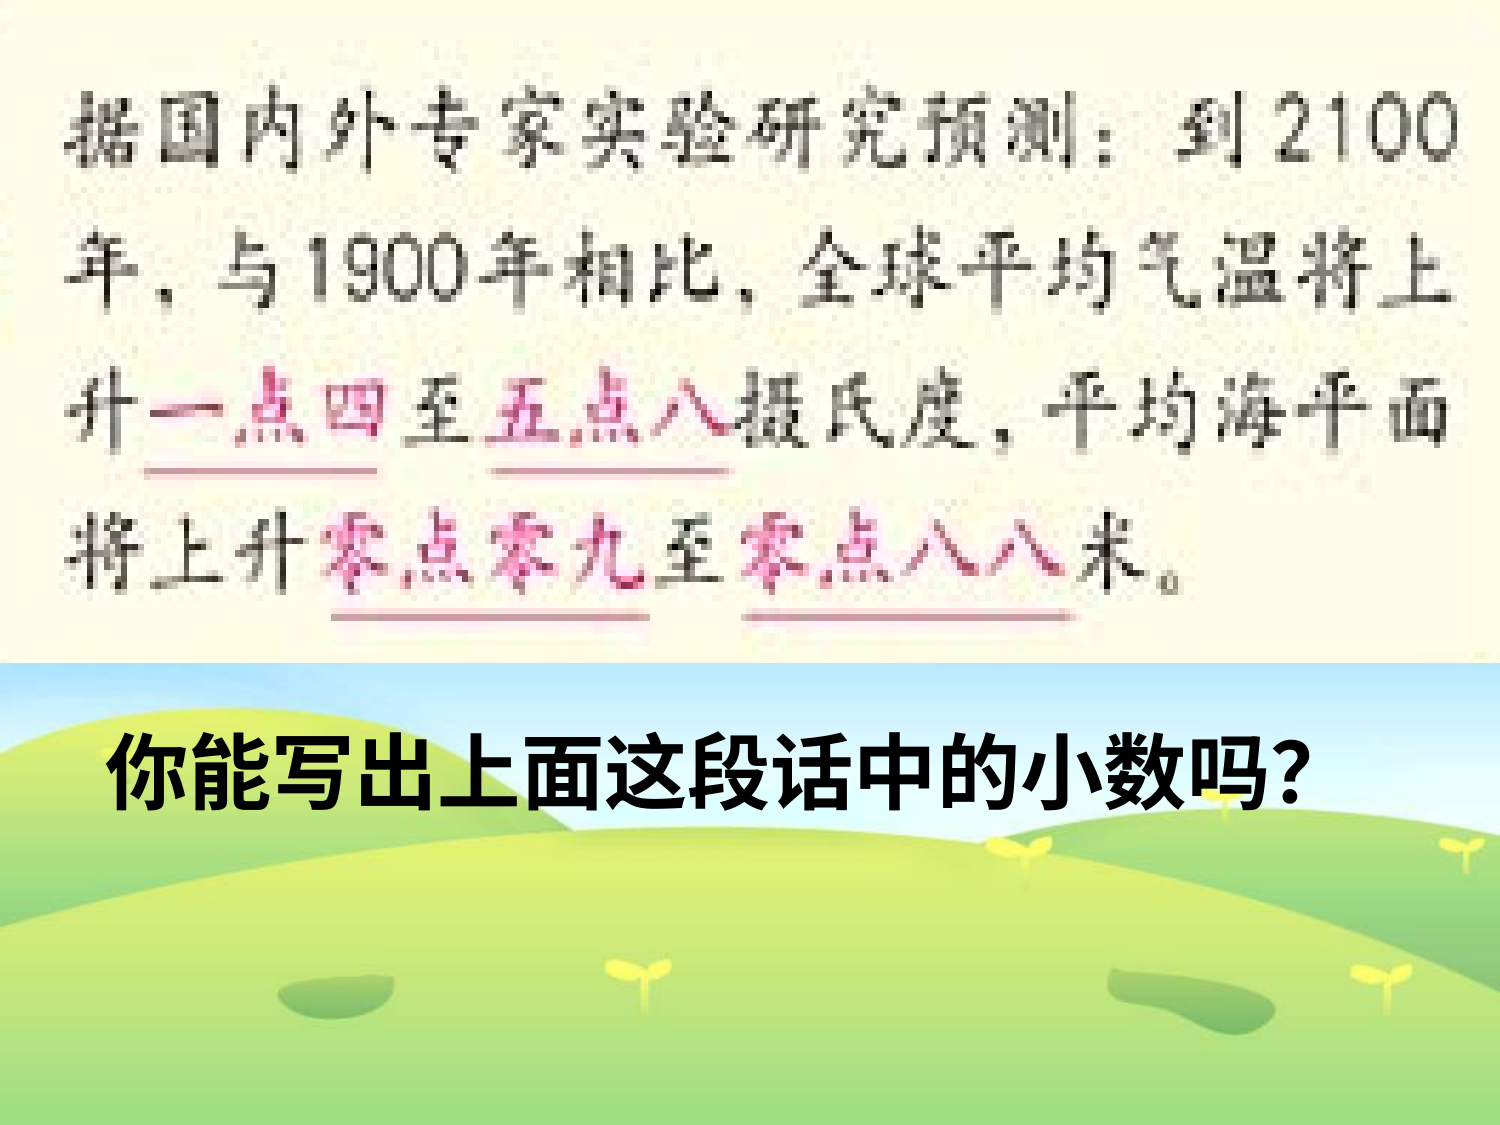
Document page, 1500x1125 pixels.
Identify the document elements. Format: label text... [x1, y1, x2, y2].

text_box 你能写出上面这段话中的小数吗？ [90, 712, 1369, 828]
picture [0, 0, 1500, 1125]
